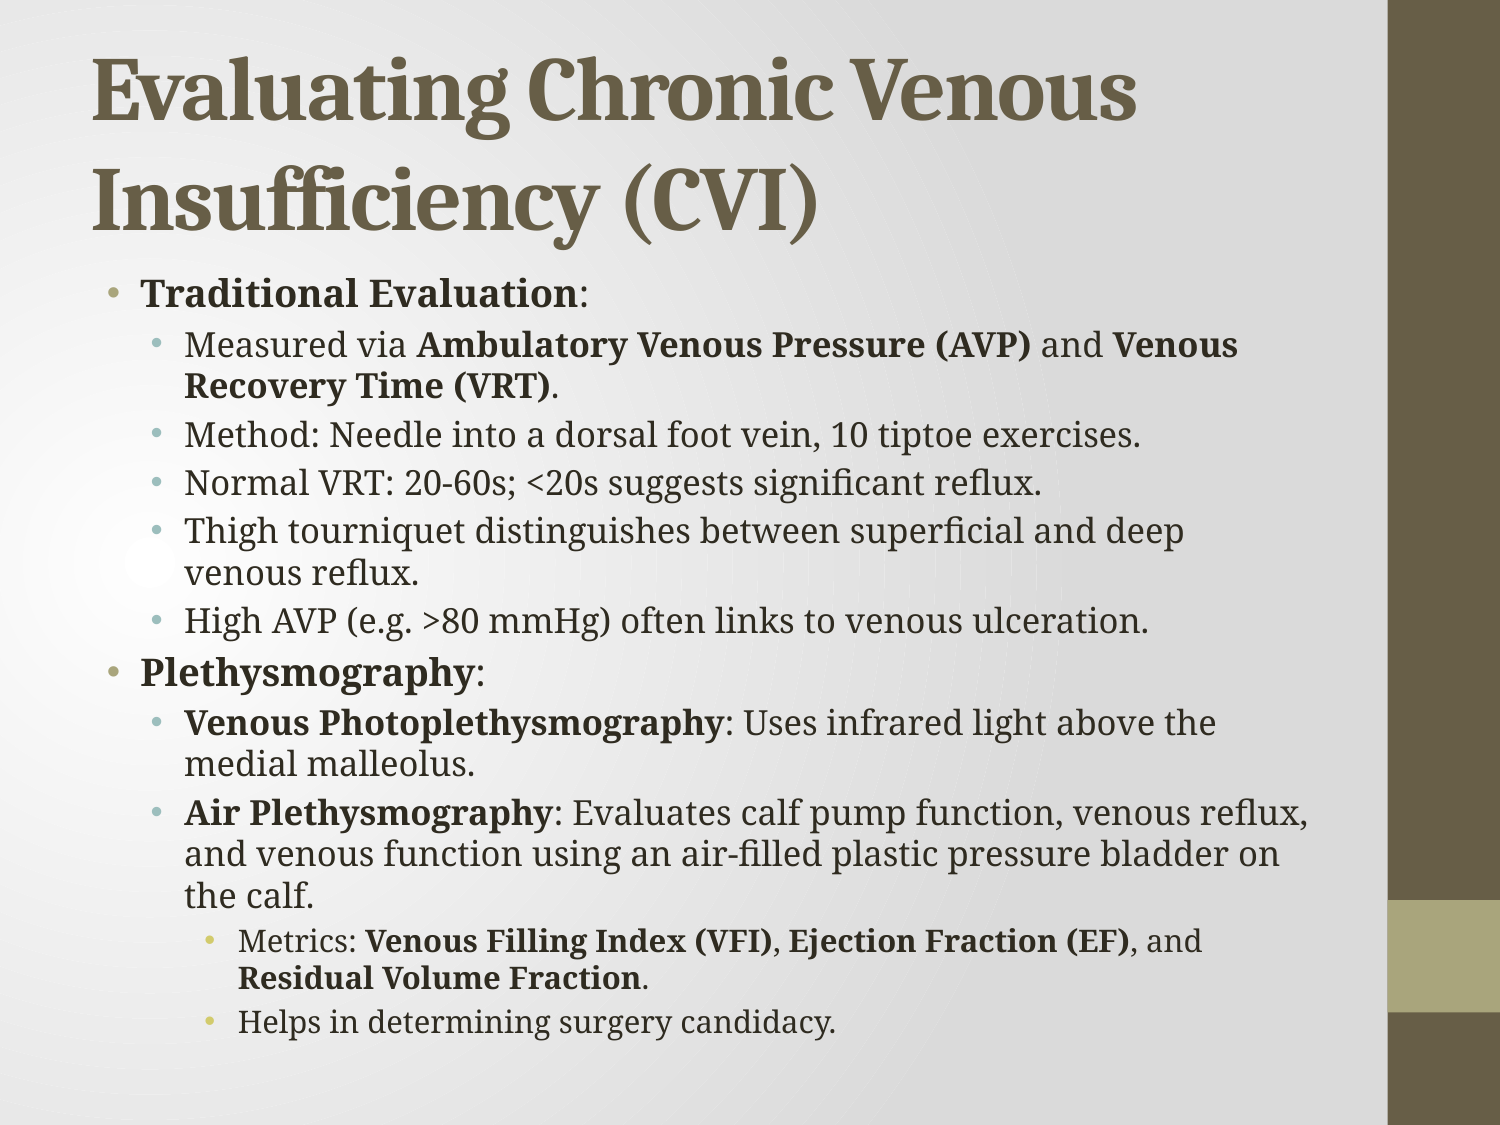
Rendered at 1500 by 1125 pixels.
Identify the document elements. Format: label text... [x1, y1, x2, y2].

list Traditional Evaluation: Measured via Ambulatory Venous Pressure (AVP) and Venous Recovery Time (VRT). Method: Needle into a dorsal foot vein, 10 tiptoe exercises. Normal VRT: 20-60s; <20s suggests significant reflux. Thigh tourniquet distinguishes between superficial and deep venous reflux. High AVP (e.g. >80 mmHg) often links to venous ulceration. Plethysmography: Venous Photoplethysmography: Uses infrared light above the medial malleolus. Air Plethysmography: Evaluates calf pump function, venous reflux, and venous function using an air-filled plastic pressure bladder on the calf. Metrics: Venous Filling Index (VFI), Ejection Fraction (EF), and Residual Volume Fraction. Helps in determining surgery candidacy. [75, 262, 1325, 1050]
title Evaluating Chronic Venous Insufficiency (CVI) [75, 45, 1325, 233]
